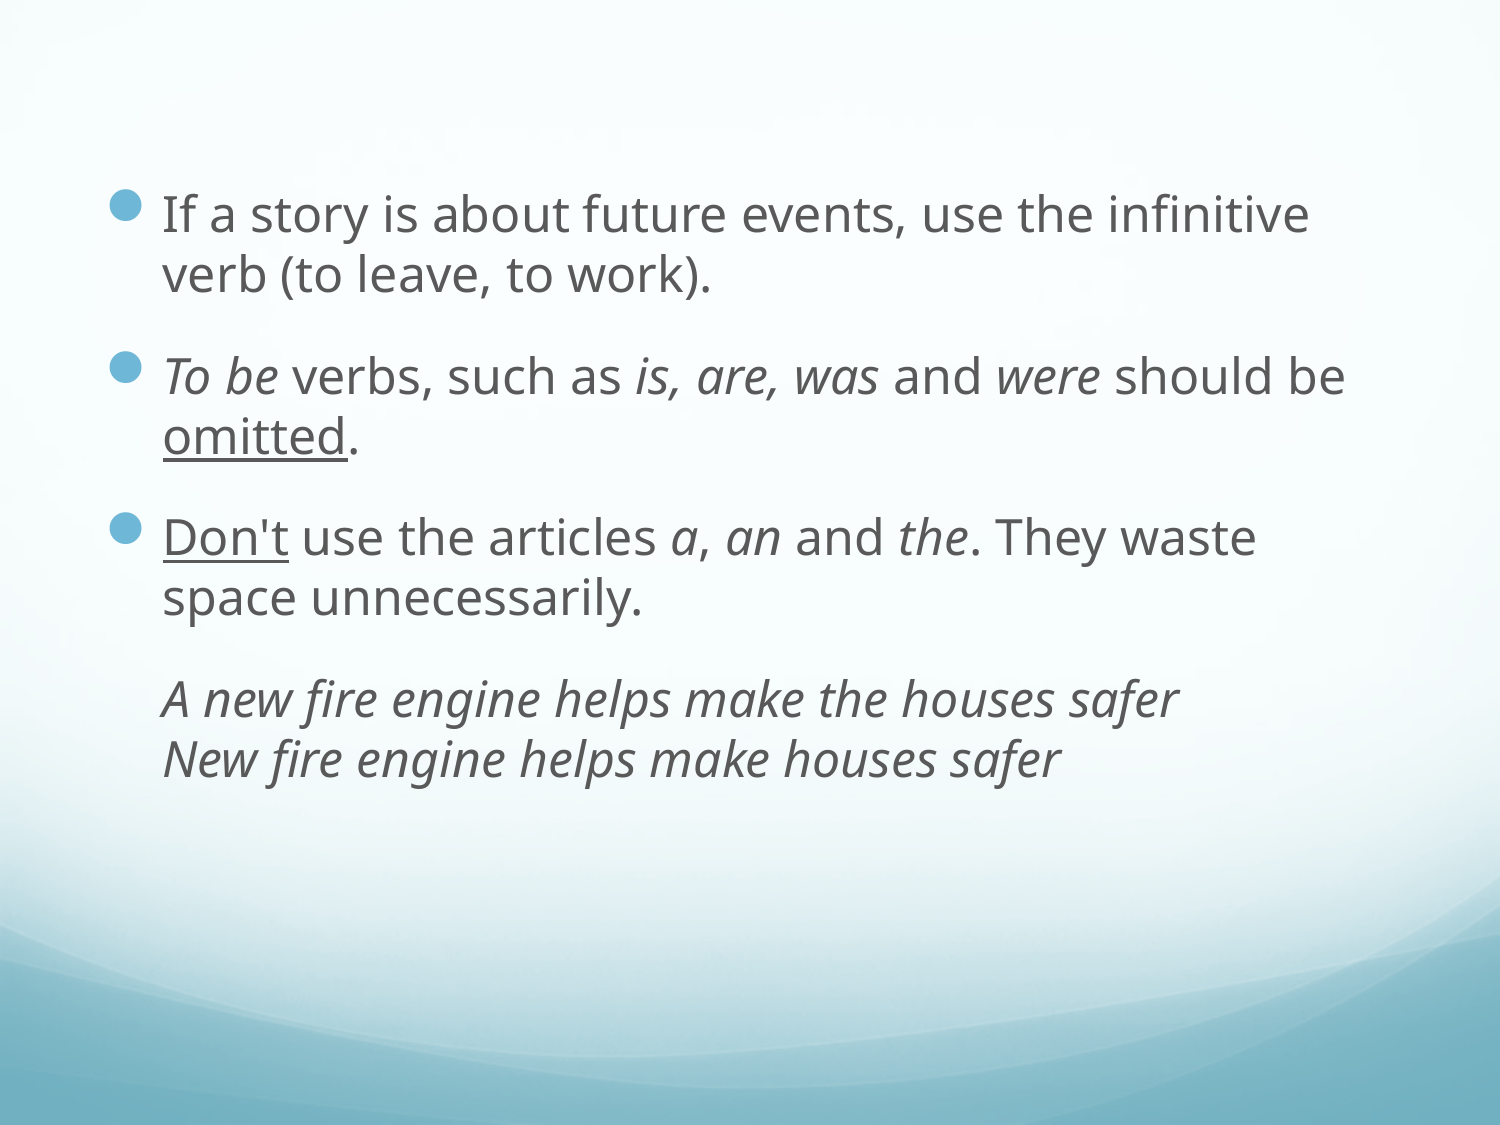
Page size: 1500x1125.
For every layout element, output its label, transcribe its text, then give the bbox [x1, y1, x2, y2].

list If a story is about future events, use the infinitive verb (to leave, to work). To be verbs, such as is, are, was and were should be omitted. Don't use the articles a, an and the. They waste space unnecessarily. A new fire engine helps make the houses safer New fire engine helps make houses safer [90, 174, 1410, 888]
